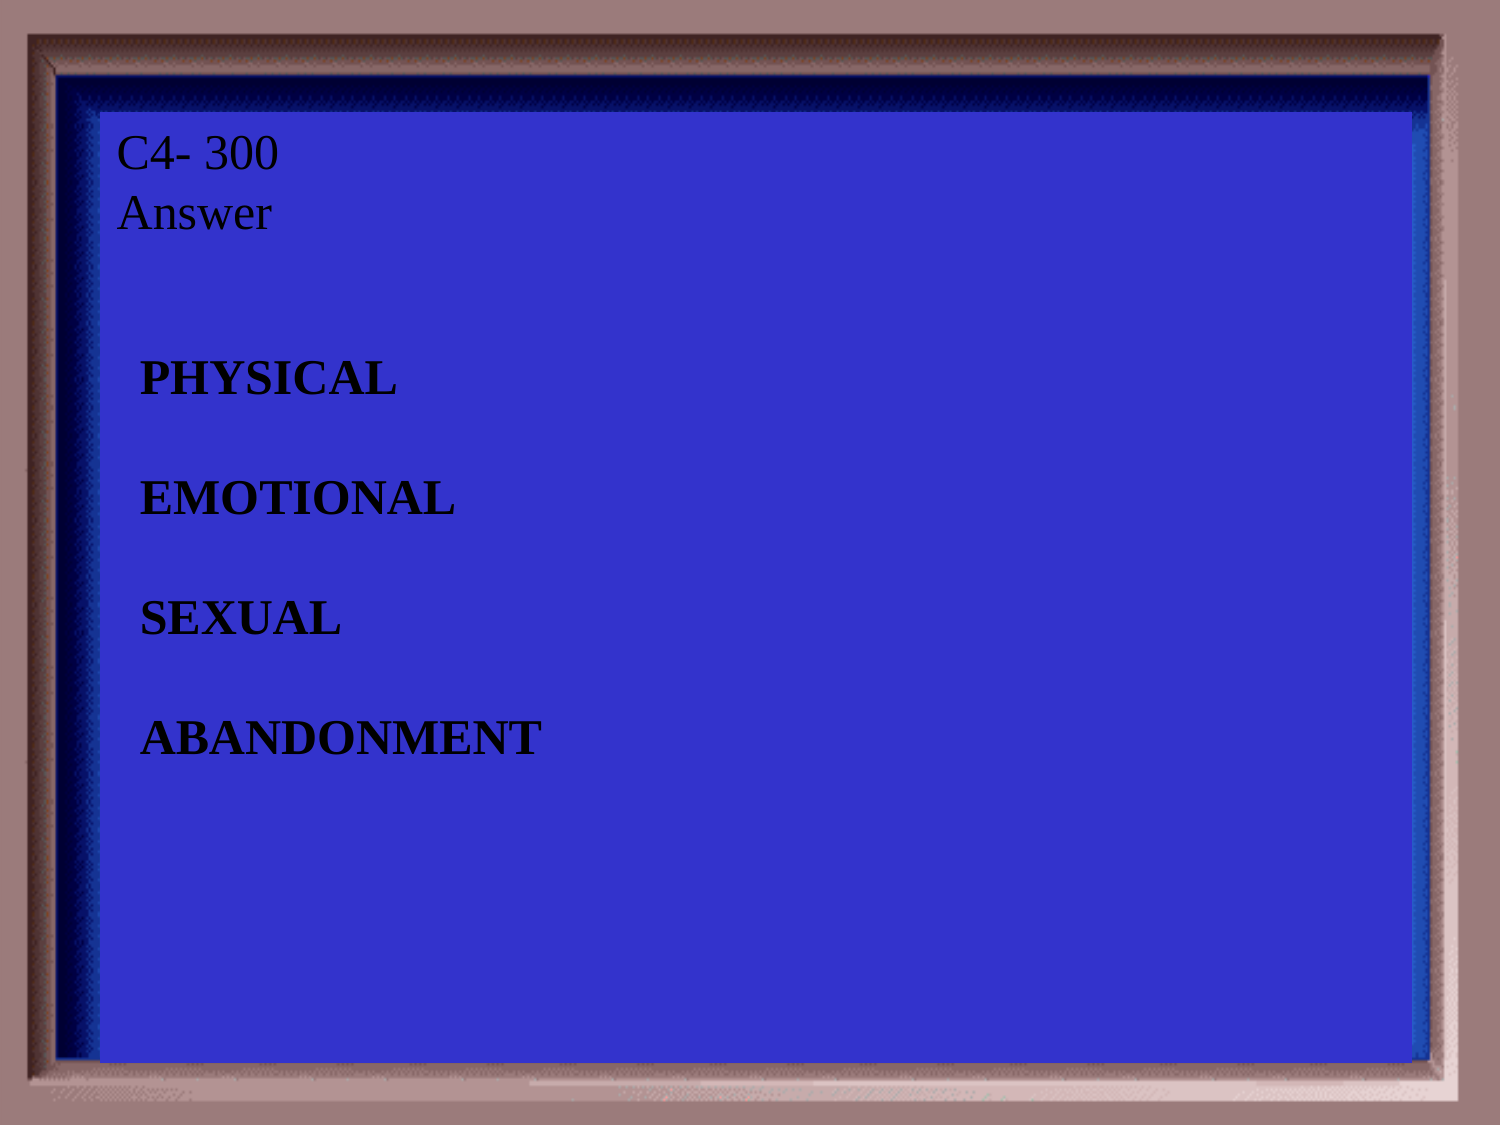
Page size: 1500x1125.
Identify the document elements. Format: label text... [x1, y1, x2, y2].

text_box [99, 112, 1413, 1063]
picture [0, 0, 1500, 1125]
text_box Physical Emotional Sexual abandonment [124, 337, 1388, 773]
text_box C4- 300 Answer [101, 112, 295, 248]
